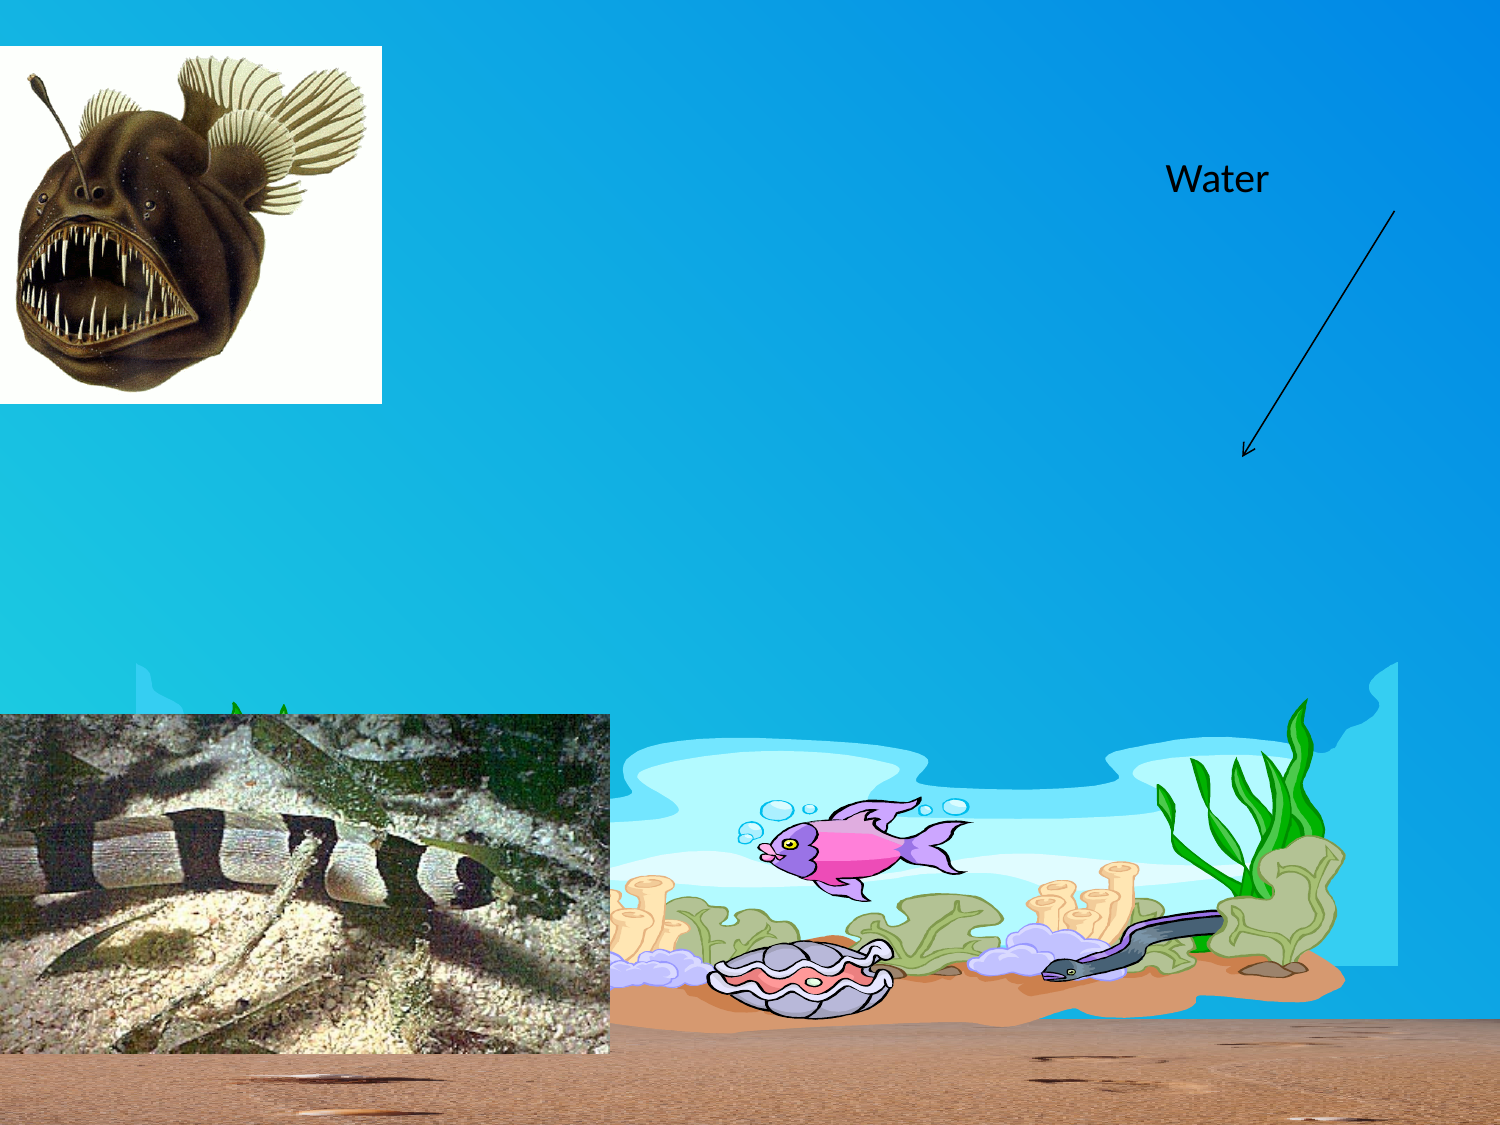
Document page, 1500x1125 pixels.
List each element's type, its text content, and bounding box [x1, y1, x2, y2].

picture [0, 0, 1500, 1125]
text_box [1195, 257, 1442, 411]
title Water [773, 58, 1500, 293]
